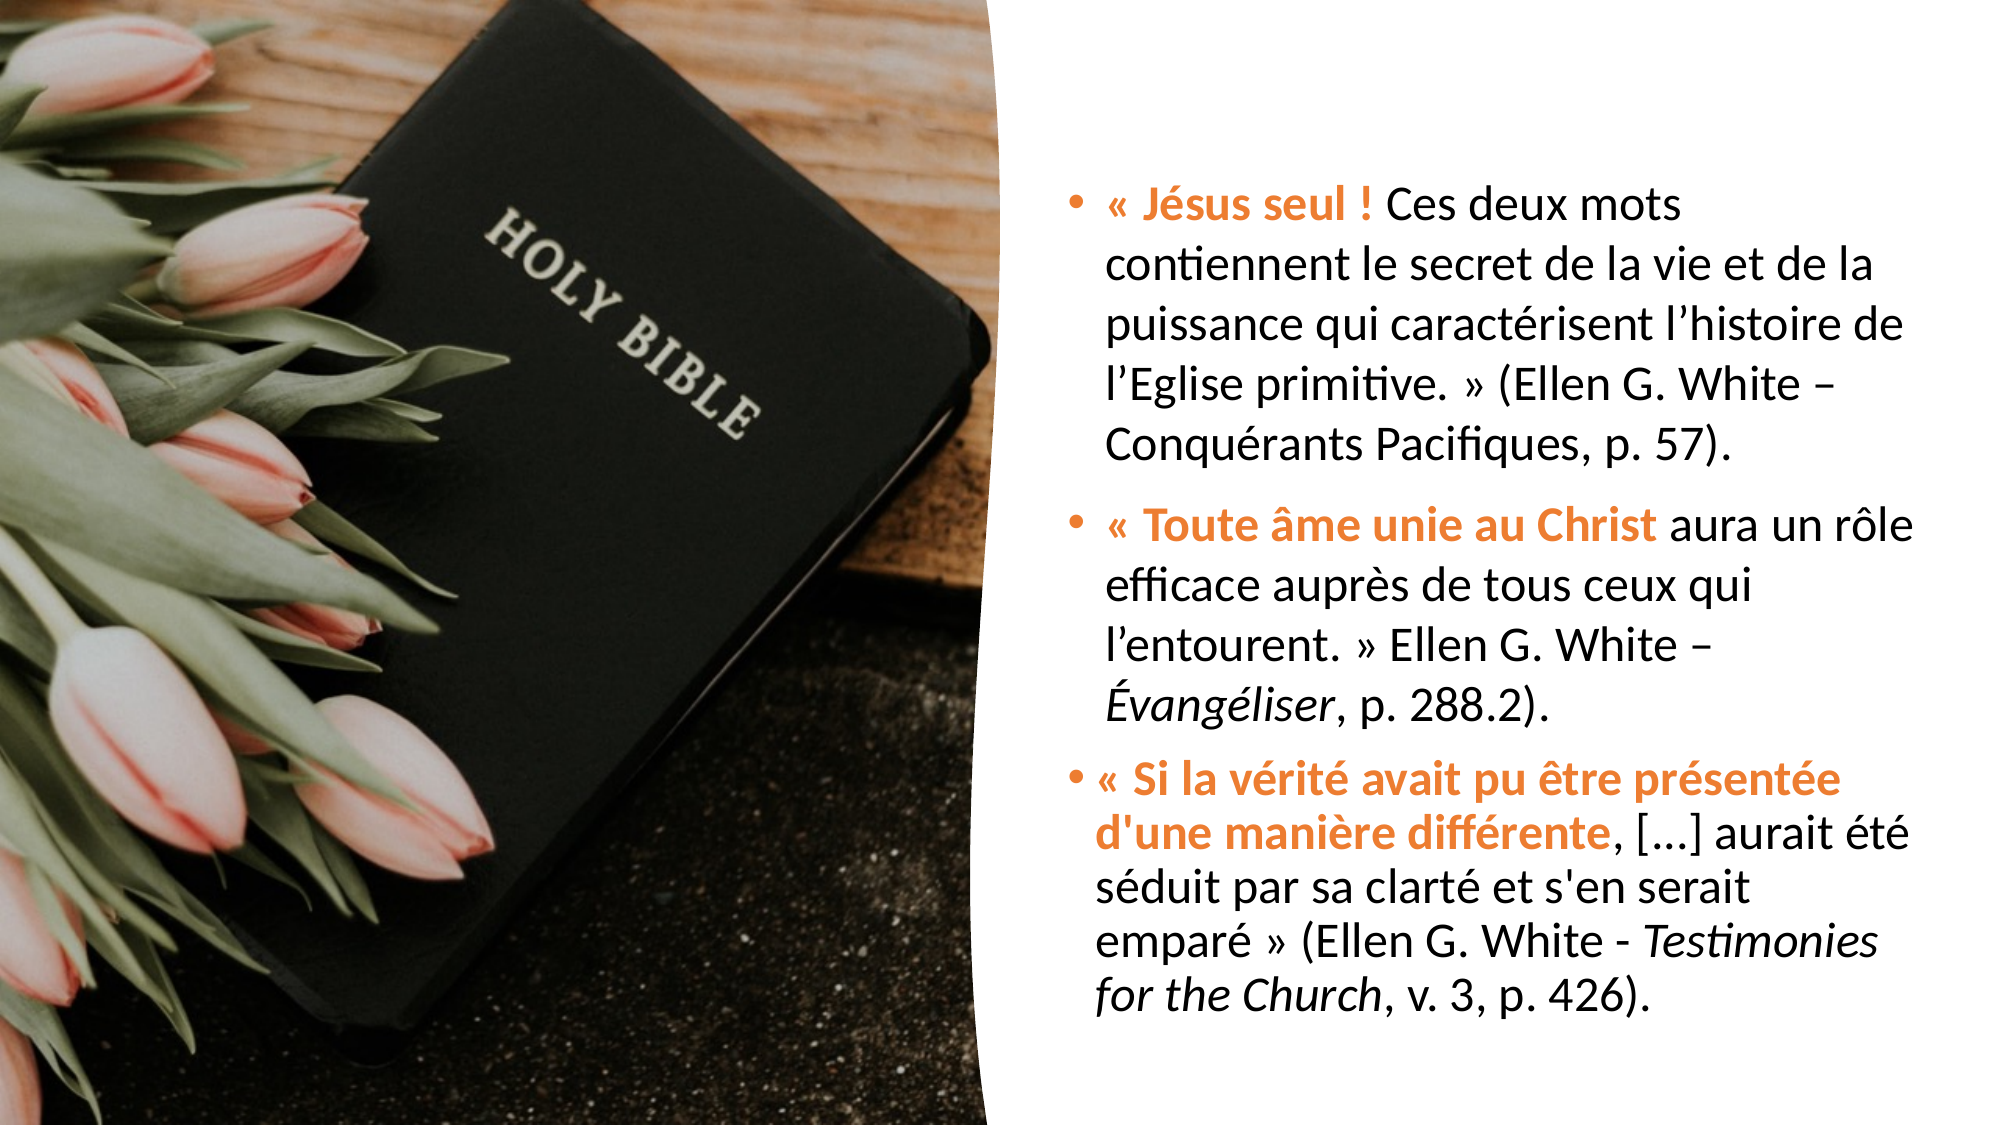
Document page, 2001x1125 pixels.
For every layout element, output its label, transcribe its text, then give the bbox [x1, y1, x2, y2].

list « Jésus seul ! Ces deux mots contiennent le secret de la vie et de la puissance qui caractérisent l’histoire de l’Eglise primitive. » (Ellen G. White – Conquérants Pacifiques, p. 57). « Toute âme unie au Christ aura un rôle efficace auprès de tous ceux qui l’entourent. » Ellen G. White – Évangéliser, p. 288.2). « Si la vérité avait pu être présentée d'une manière différente, [...] aurait été séduit par sa clarté et s'en serait emparé » (Ellen G. White - Testimonies for the Church, v. 3, p. 426). [1052, 163, 1954, 1045]
picture [0, 0, 1000, 1125]
